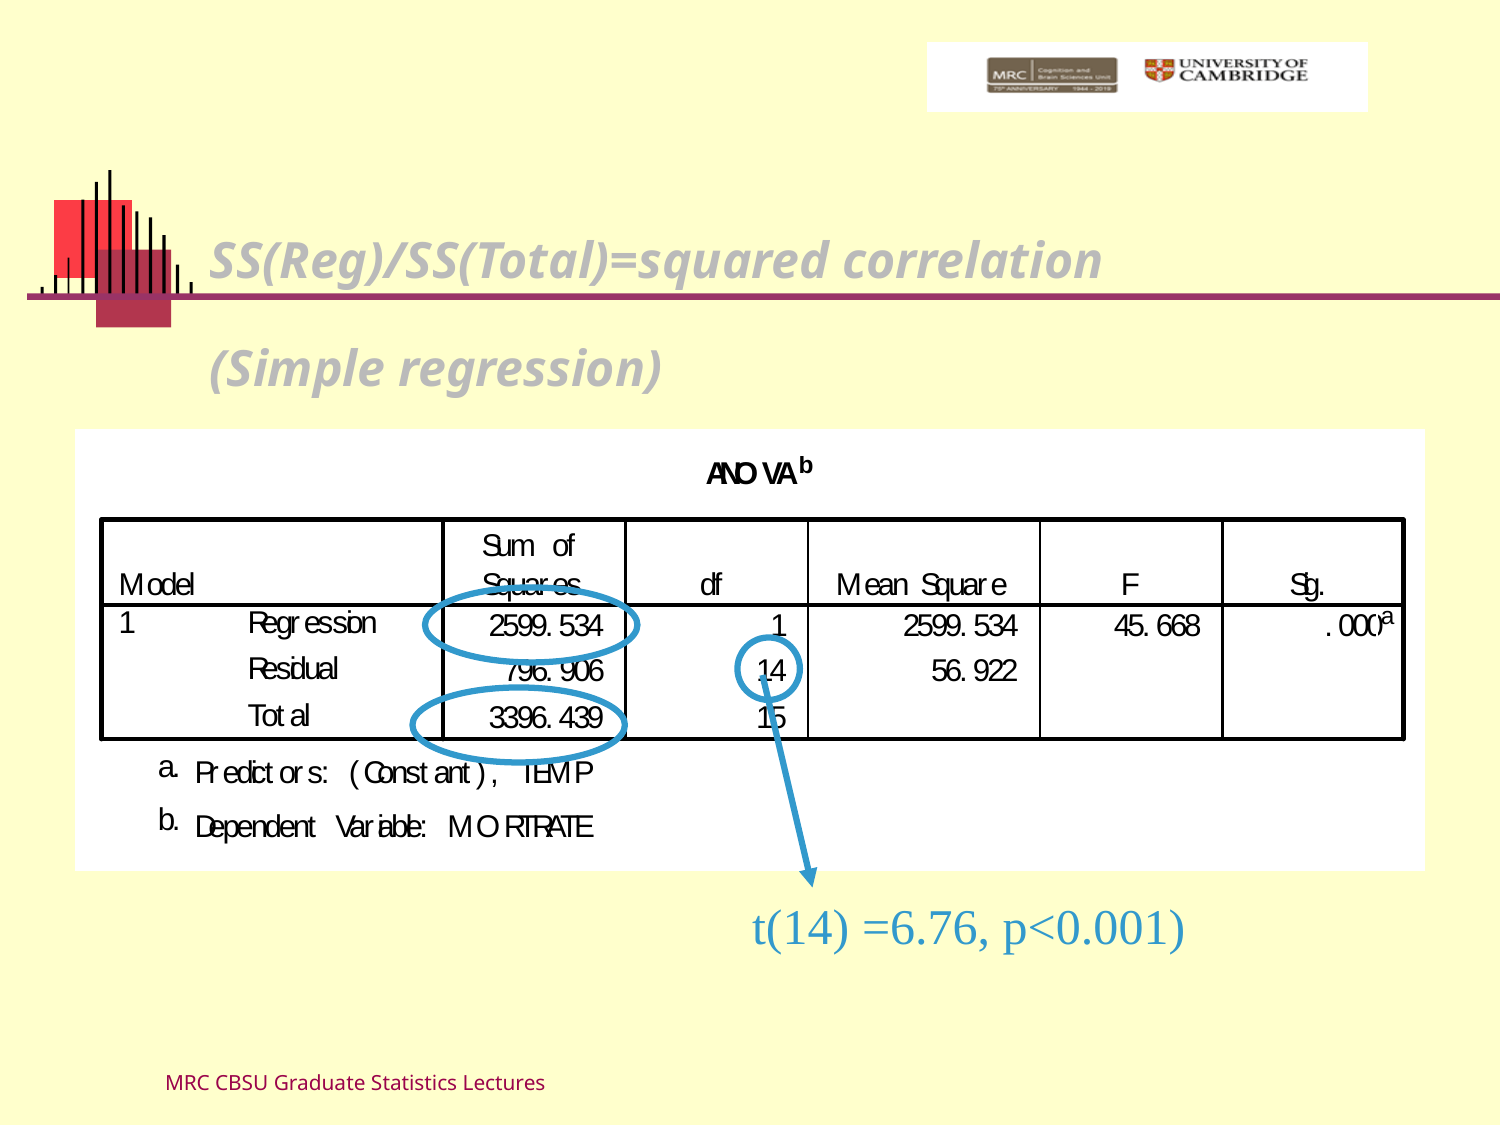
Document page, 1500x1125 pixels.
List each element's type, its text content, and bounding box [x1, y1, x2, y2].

footer MRC CBSU Graduate Statistics Lectures [149, 1062, 988, 1101]
title SS(Reg)/SS(Total)=squared correlation (Simple regression) [194, 196, 1500, 347]
picture [927, 42, 1368, 112]
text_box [74, 429, 1426, 871]
text_box t(14) =6.76, p<0.001) [737, 887, 1201, 963]
text_box [806, 880, 815, 888]
